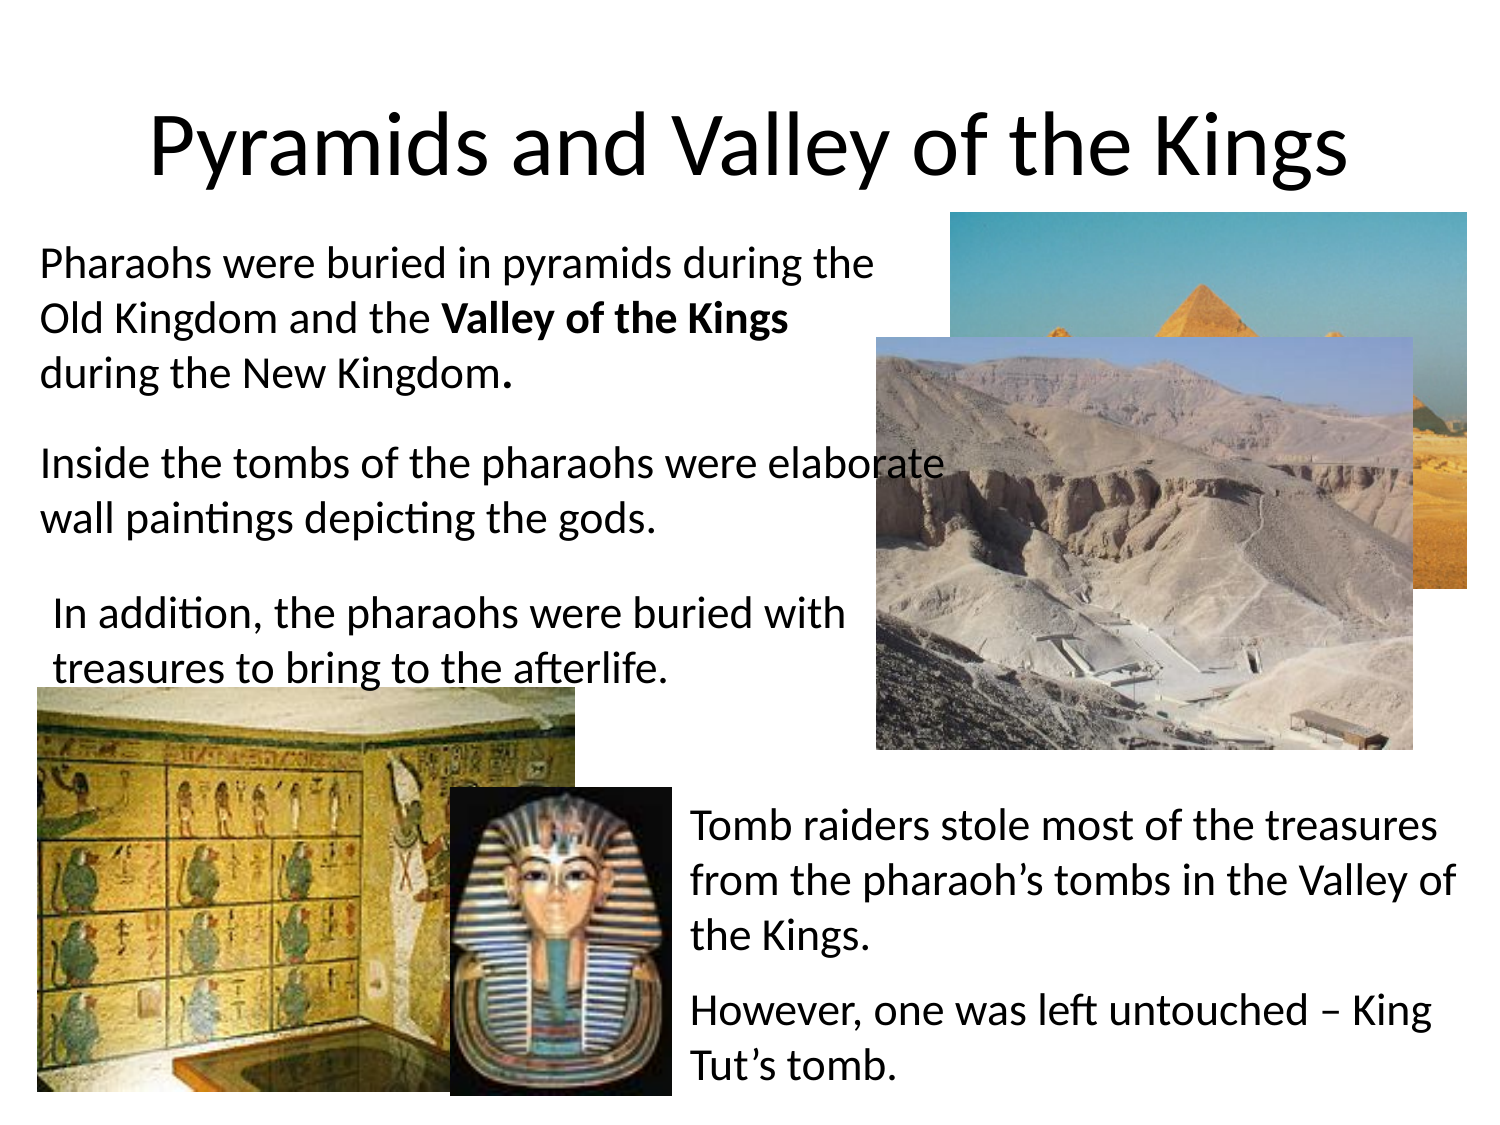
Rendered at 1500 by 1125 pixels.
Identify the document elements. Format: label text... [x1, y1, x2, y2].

text_box Tomb raiders stole most of the treasures from the pharaoh’s tombs in the Valley of the Kings. However, one was left untouched – King Tut’s tomb. [675, 787, 1475, 1098]
picture [37, 687, 672, 1097]
text_box Pharaohs were buried in pyramids during the Old Kingdom and the Valley of the Kings during the New Kingdom. [24, 224, 913, 405]
picture [876, 212, 1467, 751]
title Pyramids and Valley of the Kings [75, 45, 1425, 233]
text_box In addition, the pharaohs were buried with treasures to bring to the afterlife. [37, 574, 871, 700]
text_box Inside the tombs of the pharaohs were elaborate wall paintings depicting the gods. [24, 424, 871, 550]
